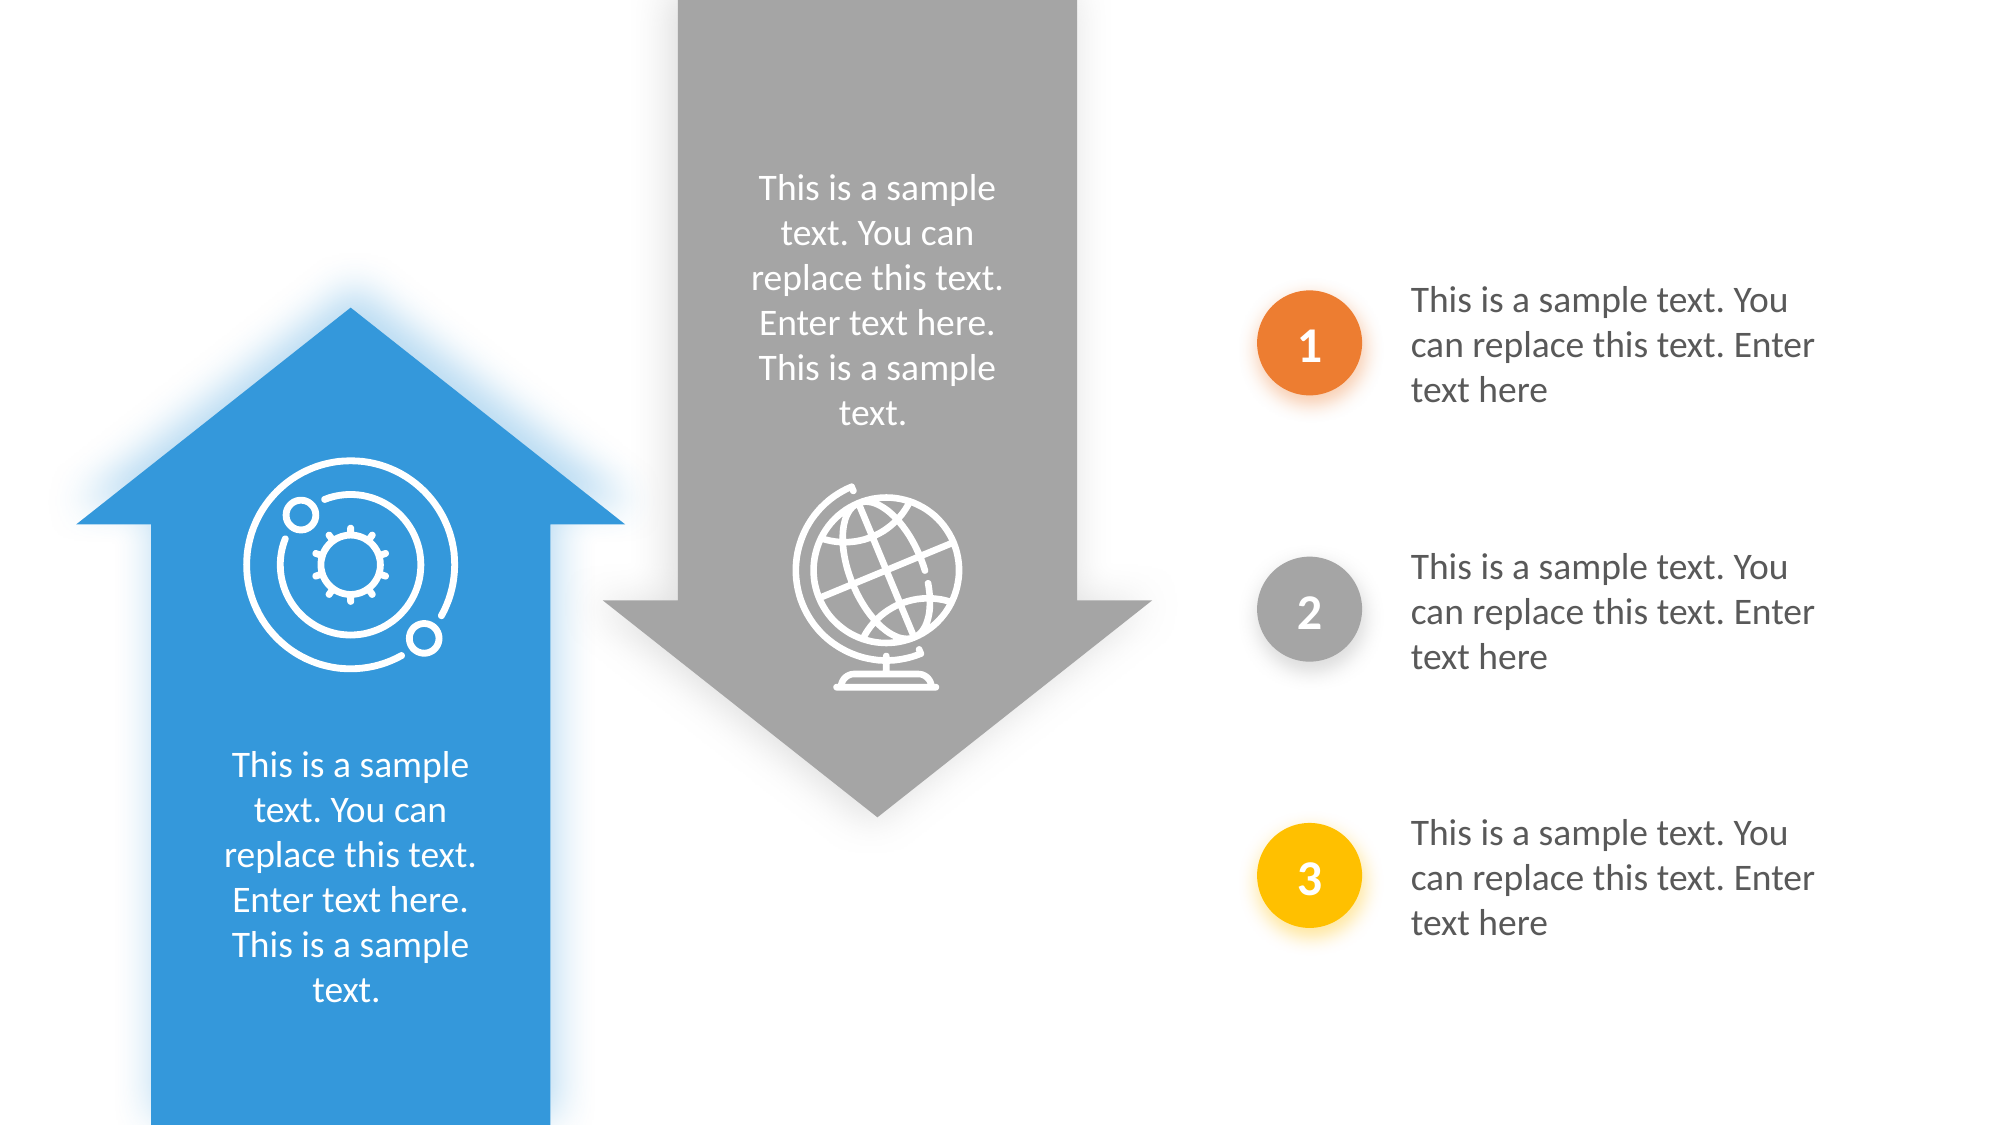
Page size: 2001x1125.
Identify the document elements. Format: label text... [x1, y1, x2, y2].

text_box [1257, 527, 1861, 691]
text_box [1257, 793, 1861, 958]
text_box [599, 0, 1156, 819]
text_box [73, 306, 629, 1125]
text_box This is a sample text. You can replace this text. Enter text here. This is a sample text. [720, 106, 1035, 489]
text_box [1257, 261, 1861, 425]
text_box This is a sample text. You can replace this text. Enter text here. This is a sample text. [193, 684, 508, 1067]
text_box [792, 483, 963, 691]
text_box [243, 457, 459, 673]
